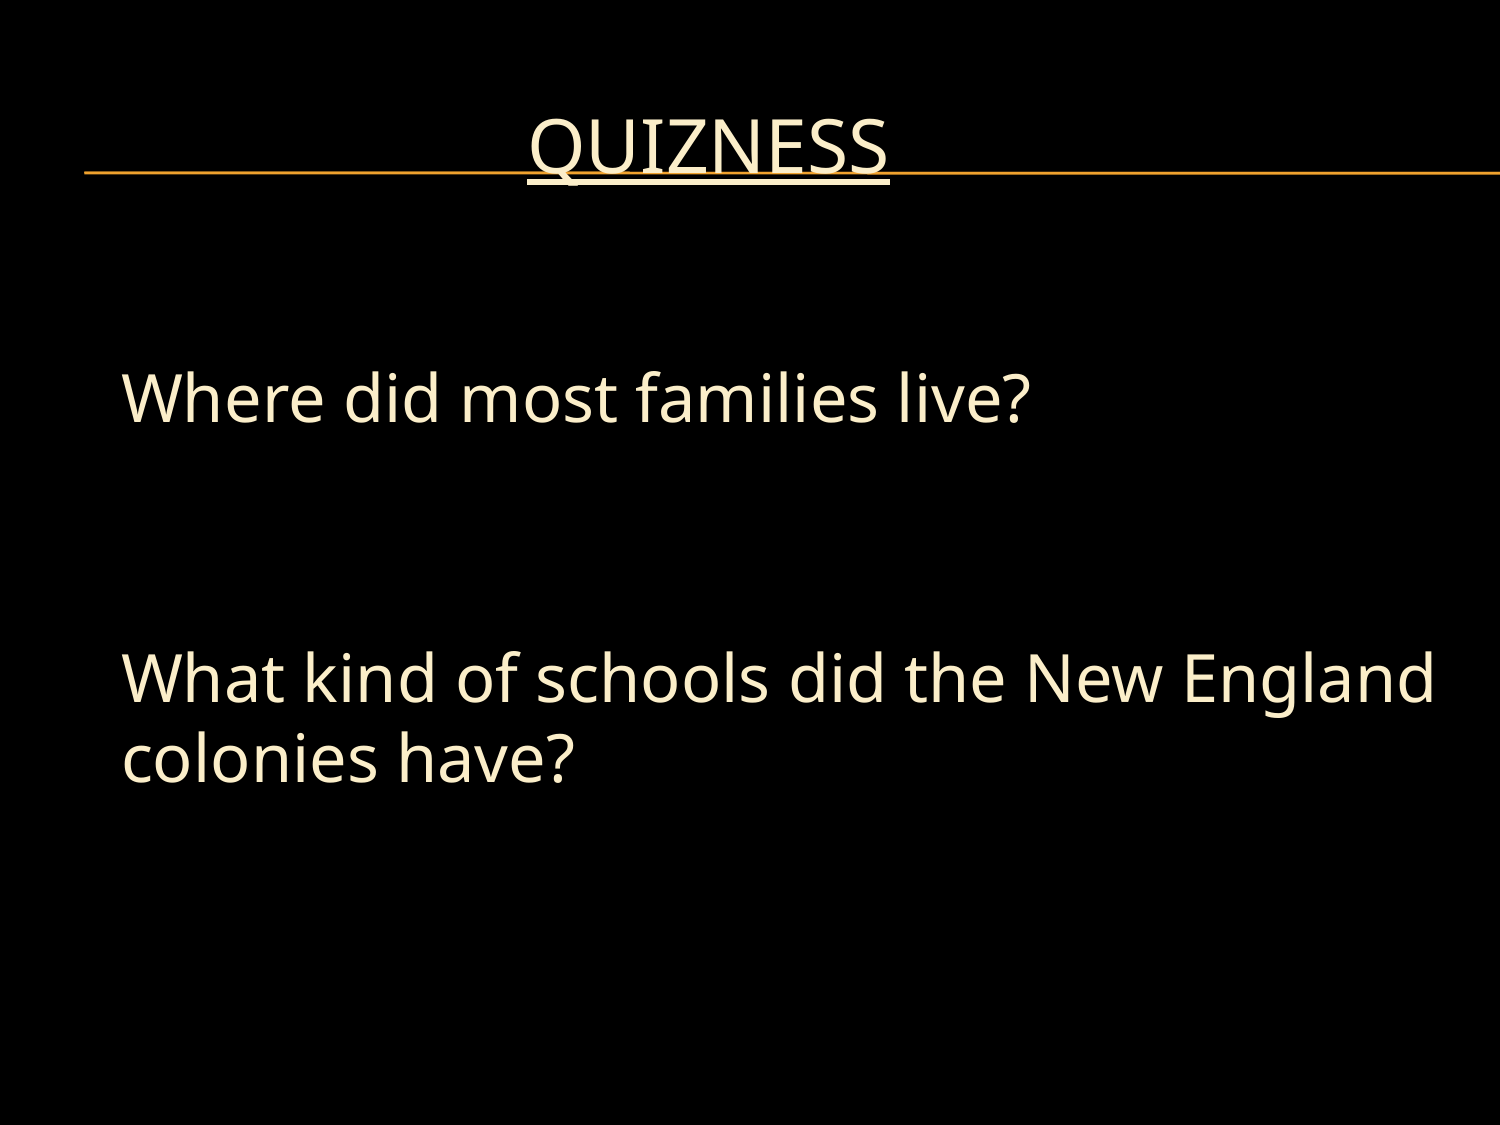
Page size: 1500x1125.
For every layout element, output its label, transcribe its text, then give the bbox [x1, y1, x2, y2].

title Quizness [62, 50, 1288, 238]
list Where did most families live? What kind of schools did the New England colonies have? [50, 254, 1475, 998]
